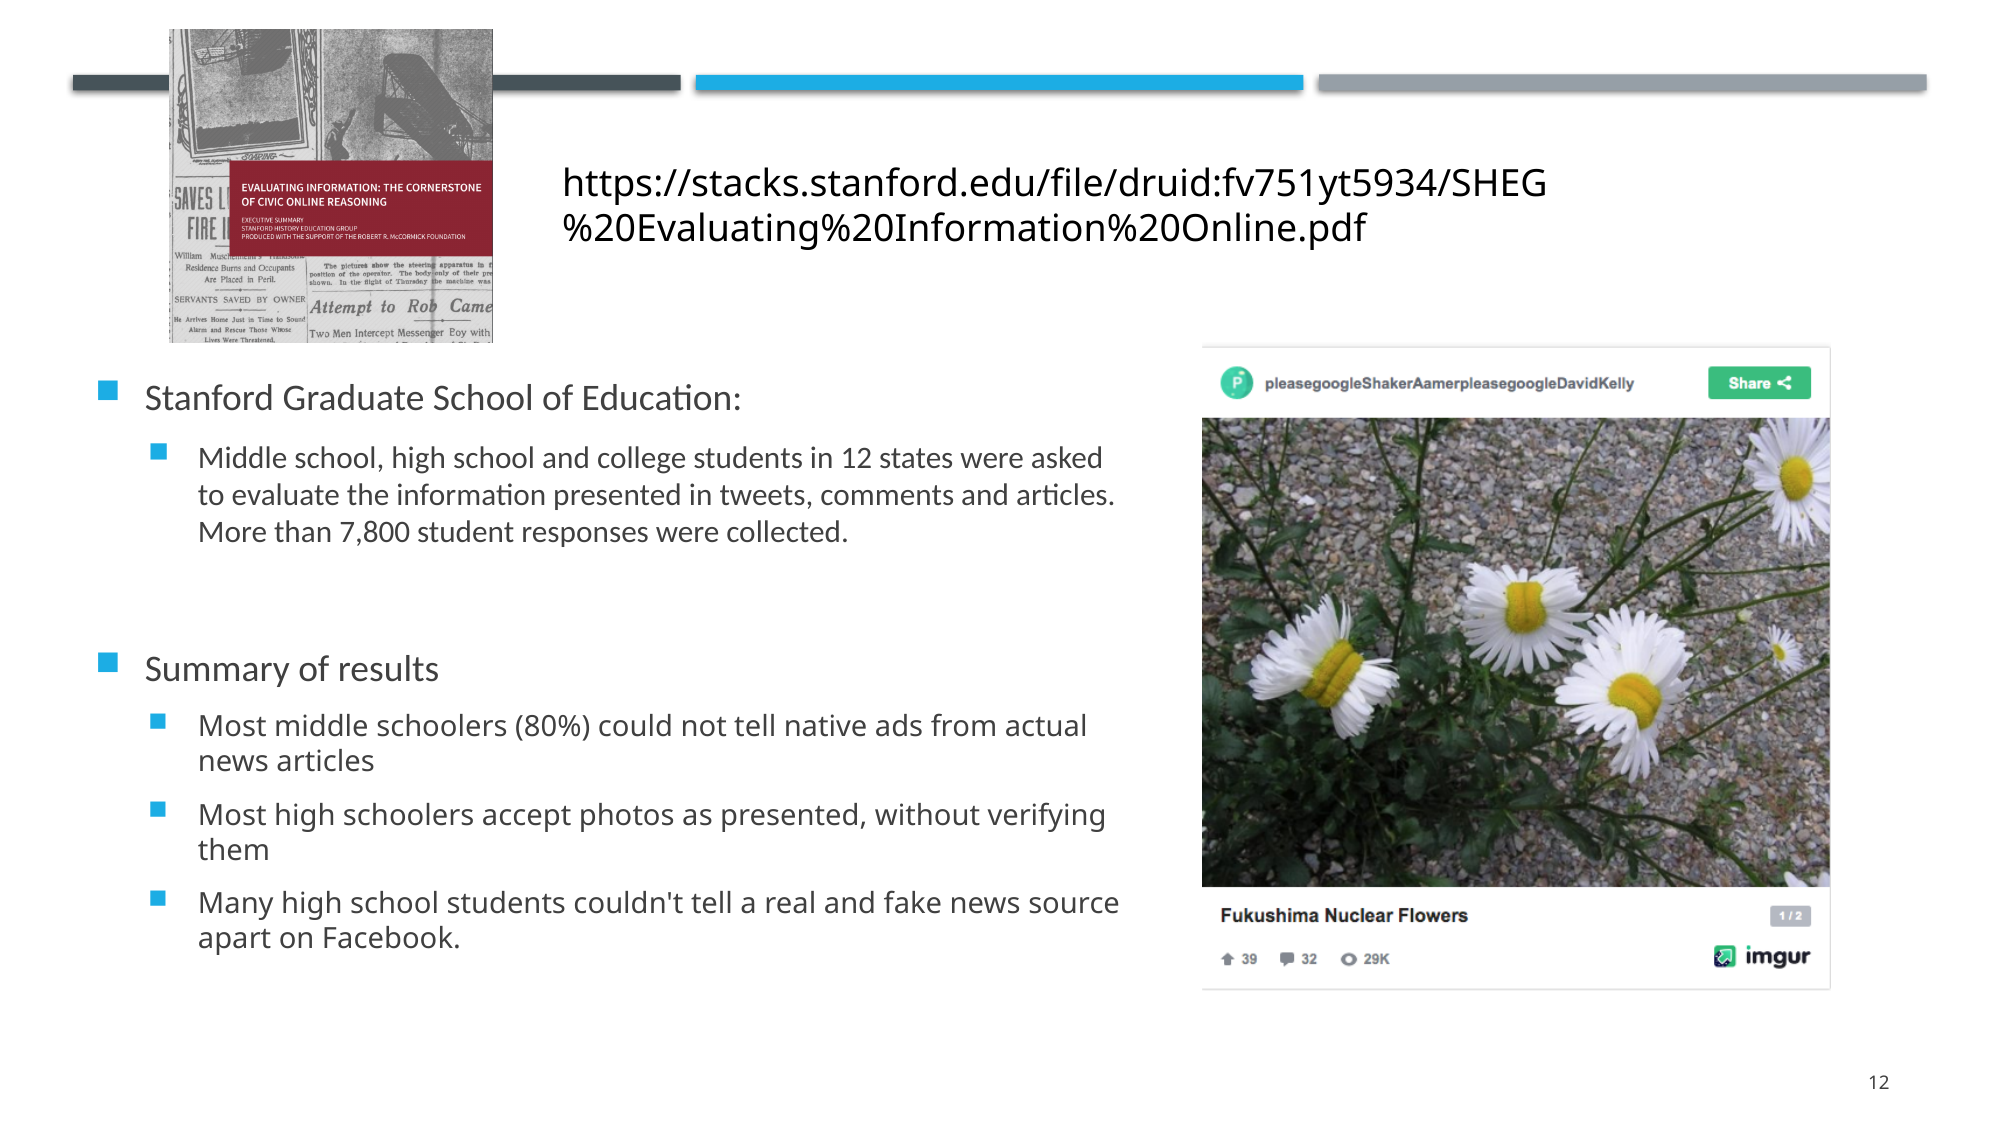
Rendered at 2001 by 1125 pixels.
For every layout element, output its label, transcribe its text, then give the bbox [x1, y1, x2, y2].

list Stanford Graduate School of Education: Middle school, high school and college students in 12 states were asked to evaluate the information presented in tweets, comments and articles. More than 7,800 student responses were collected. Summary of results Most middle schoolers (80%) could not tell native ads from actual news articles Most high schoolers accept photos as presented, without verifying them Many high school students couldn't tell a real and fake news source apart on Facebook. [79, 342, 1149, 1114]
text_box https://stacks.stanford.edu/file/druid:fv751yt5934/SHEG%20Evaluating%20Information%20Online.pdf [547, 151, 1617, 257]
picture [1201, 342, 1831, 992]
picture [169, 29, 493, 344]
slide_number 12 [1732, 1053, 1905, 1114]
